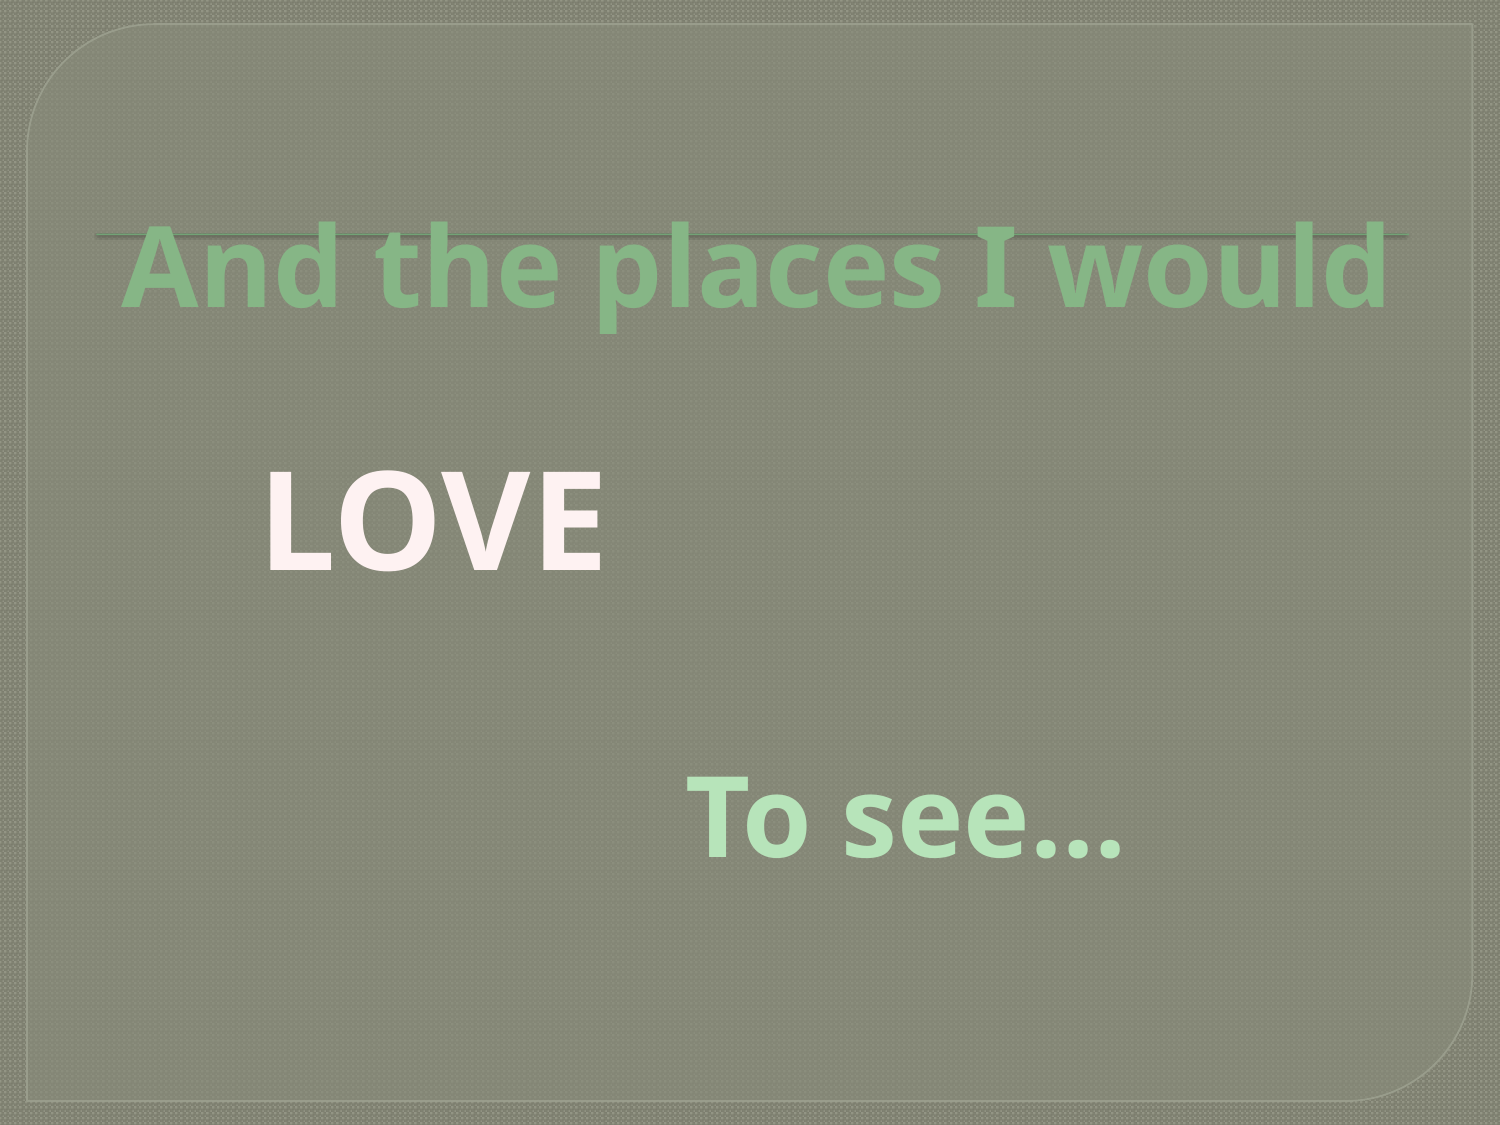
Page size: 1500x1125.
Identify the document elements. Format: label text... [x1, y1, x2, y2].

text_box To see… [574, 737, 1238, 888]
text_box LOVE [243, 425, 624, 605]
text_box And the places I would [106, 187, 1409, 338]
